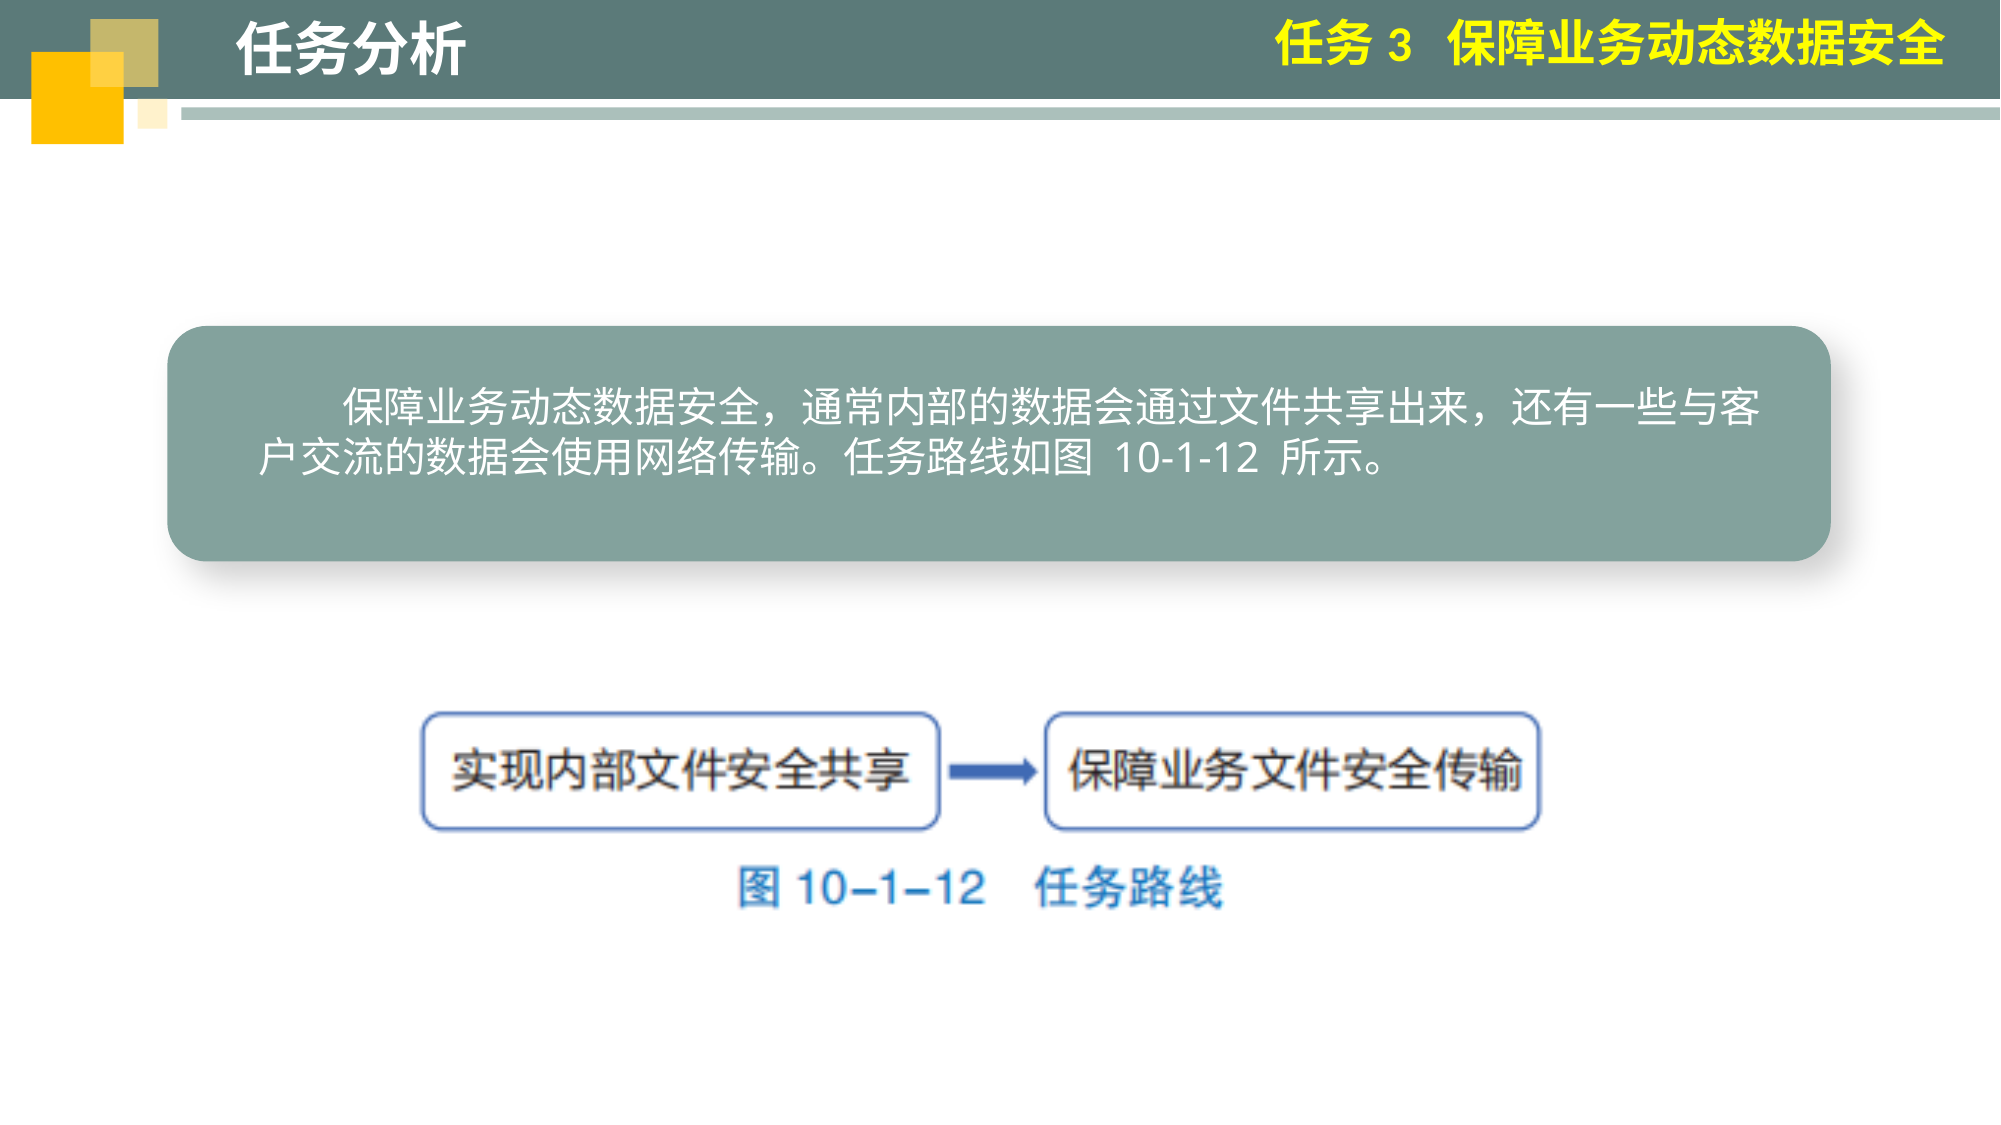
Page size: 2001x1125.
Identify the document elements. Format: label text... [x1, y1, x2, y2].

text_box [0, 0, 2000, 145]
text_box [167, 325, 1831, 562]
picture [385, 680, 1617, 955]
text_box 保障业务动态数据安全，通常内部的数据会通过文件共享出来，还有一些与客户交流的数据会使用网络传输。任务路线如图 10-1-12 所示。 [244, 373, 1785, 488]
